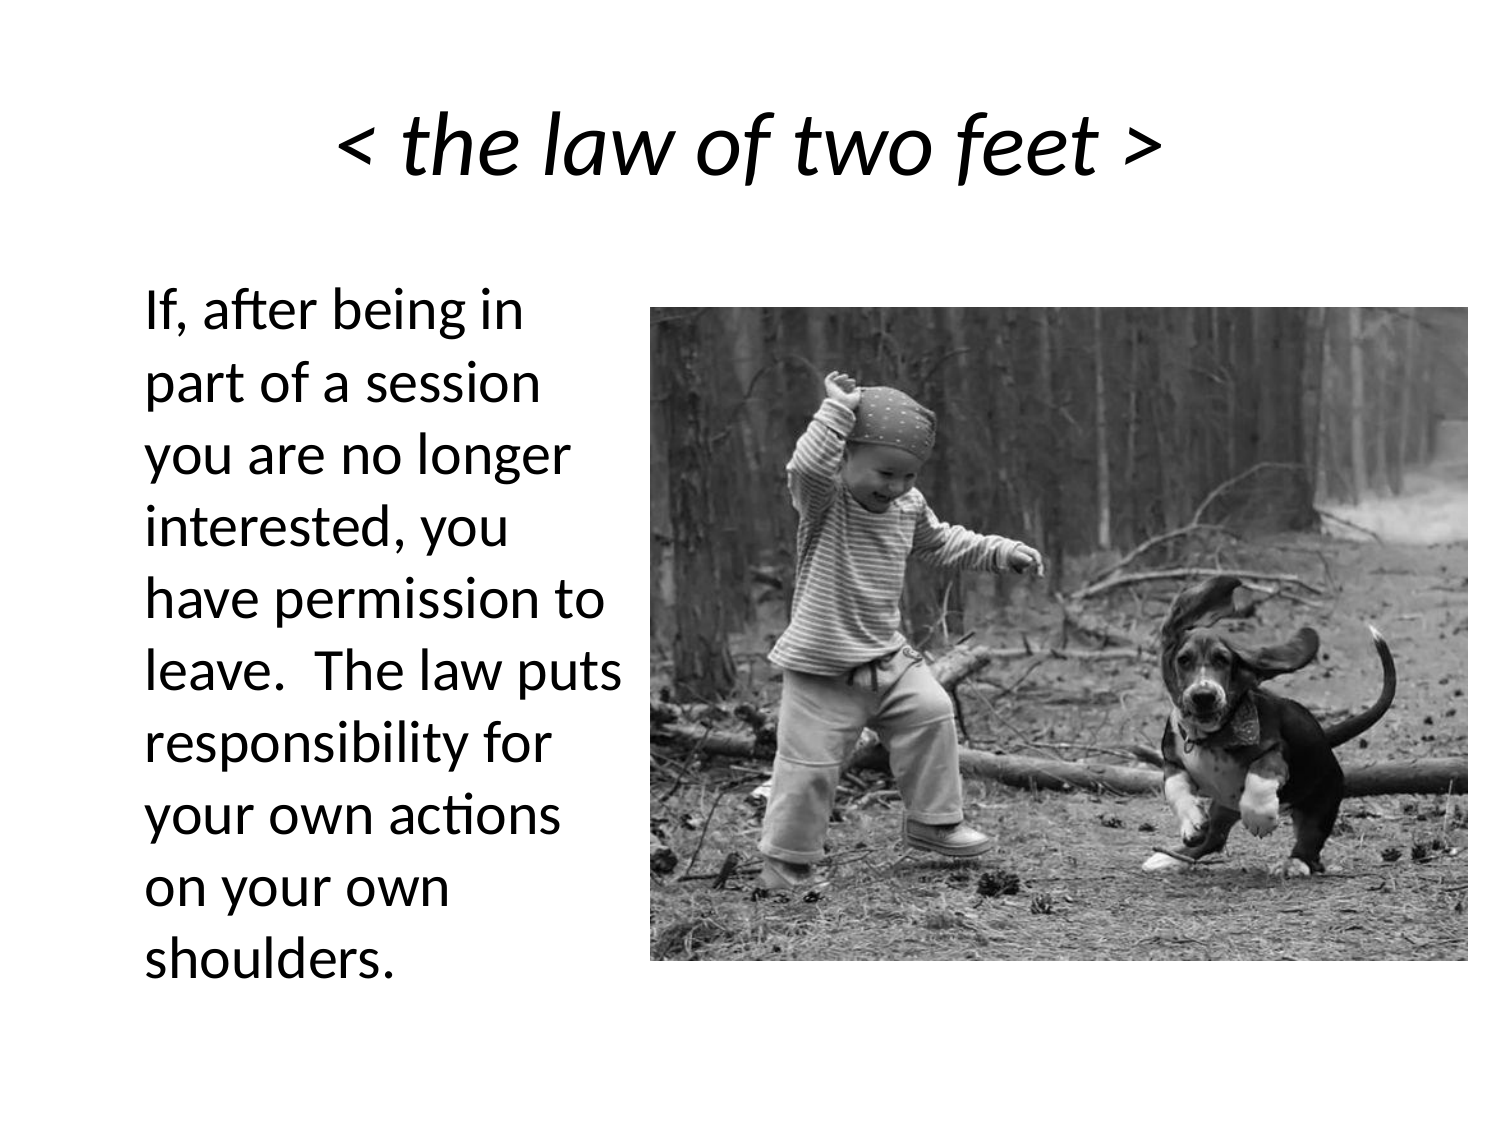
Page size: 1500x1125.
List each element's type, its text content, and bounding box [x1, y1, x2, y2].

title < the law of two feet > [75, 45, 1425, 233]
list If, after being in part of a session you are no longer interested, you have permission to leave. The law puts responsibility for your own actions on your own shoulders. [75, 262, 651, 1005]
picture [650, 306, 1468, 961]
